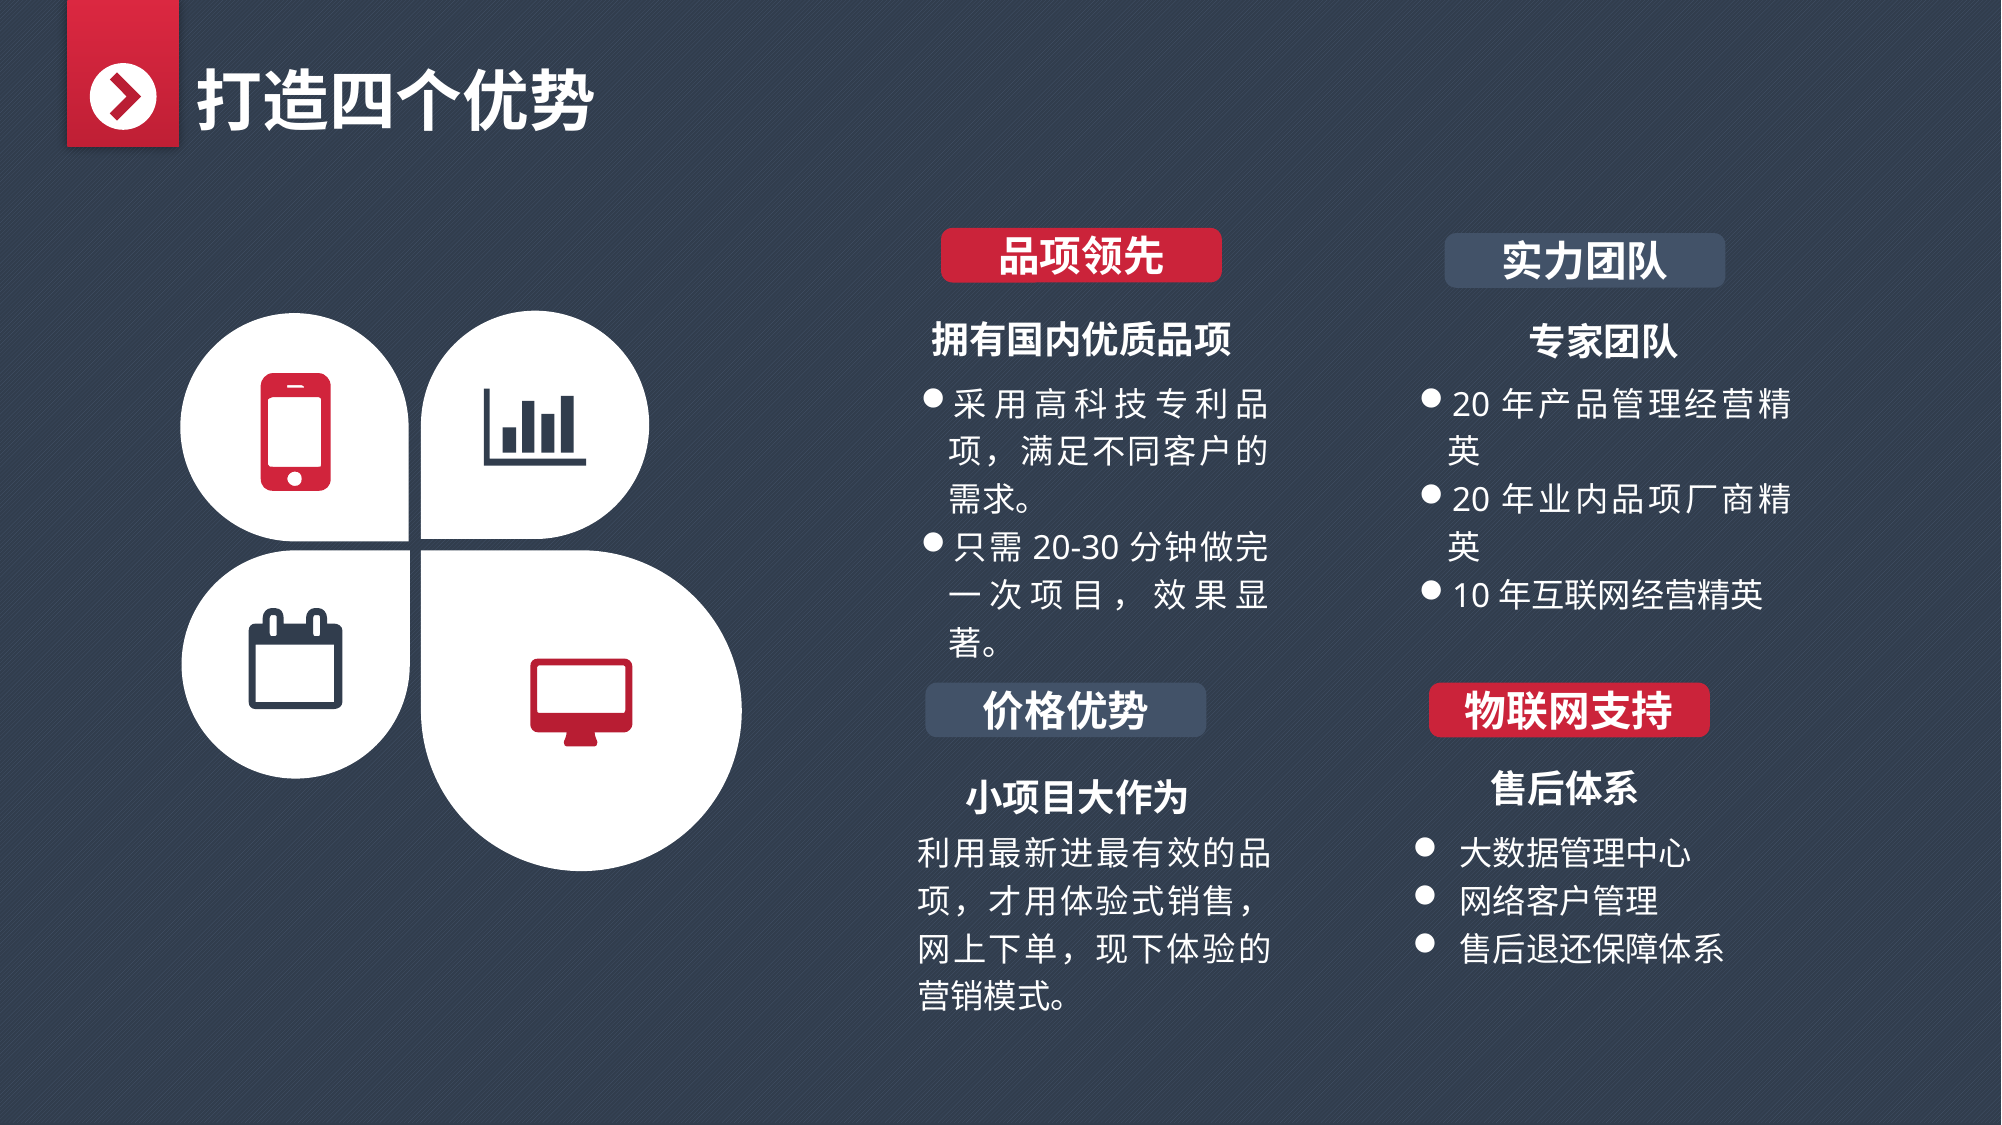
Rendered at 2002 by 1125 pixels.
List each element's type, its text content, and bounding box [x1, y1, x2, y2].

text_box 20年产品管理经营精英 20年业内品项厂商精英 10年互联网经营精英 [1401, 368, 1807, 621]
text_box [1428, 677, 1711, 743]
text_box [925, 676, 1207, 743]
text_box 专家团队 [1395, 310, 1813, 371]
text_box 拥有国内优质品项 [879, 308, 1284, 369]
text_box 利用最新进最有效的品项，才用体验式销售，网上下单，现下体验的营销模式。 [899, 818, 1287, 1022]
text_box 采用高科技专利品项，满足不同客户的需求。 只需20-30分钟做完一次项目，效果显著。 [903, 368, 1284, 669]
text_box 小项目大作为 [868, 766, 1287, 826]
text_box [940, 222, 1223, 289]
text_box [89, 62, 157, 131]
text_box 大数据管理中心 网络客户管理 售后退还保障体系 [1395, 818, 1782, 974]
text_box 售后体系 [1443, 757, 1688, 818]
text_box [180, 310, 742, 872]
text_box 打造四个优势 [187, 50, 1020, 146]
text_box [0, 0, 2001, 1123]
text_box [1444, 227, 1726, 294]
text_box [67, 0, 179, 147]
